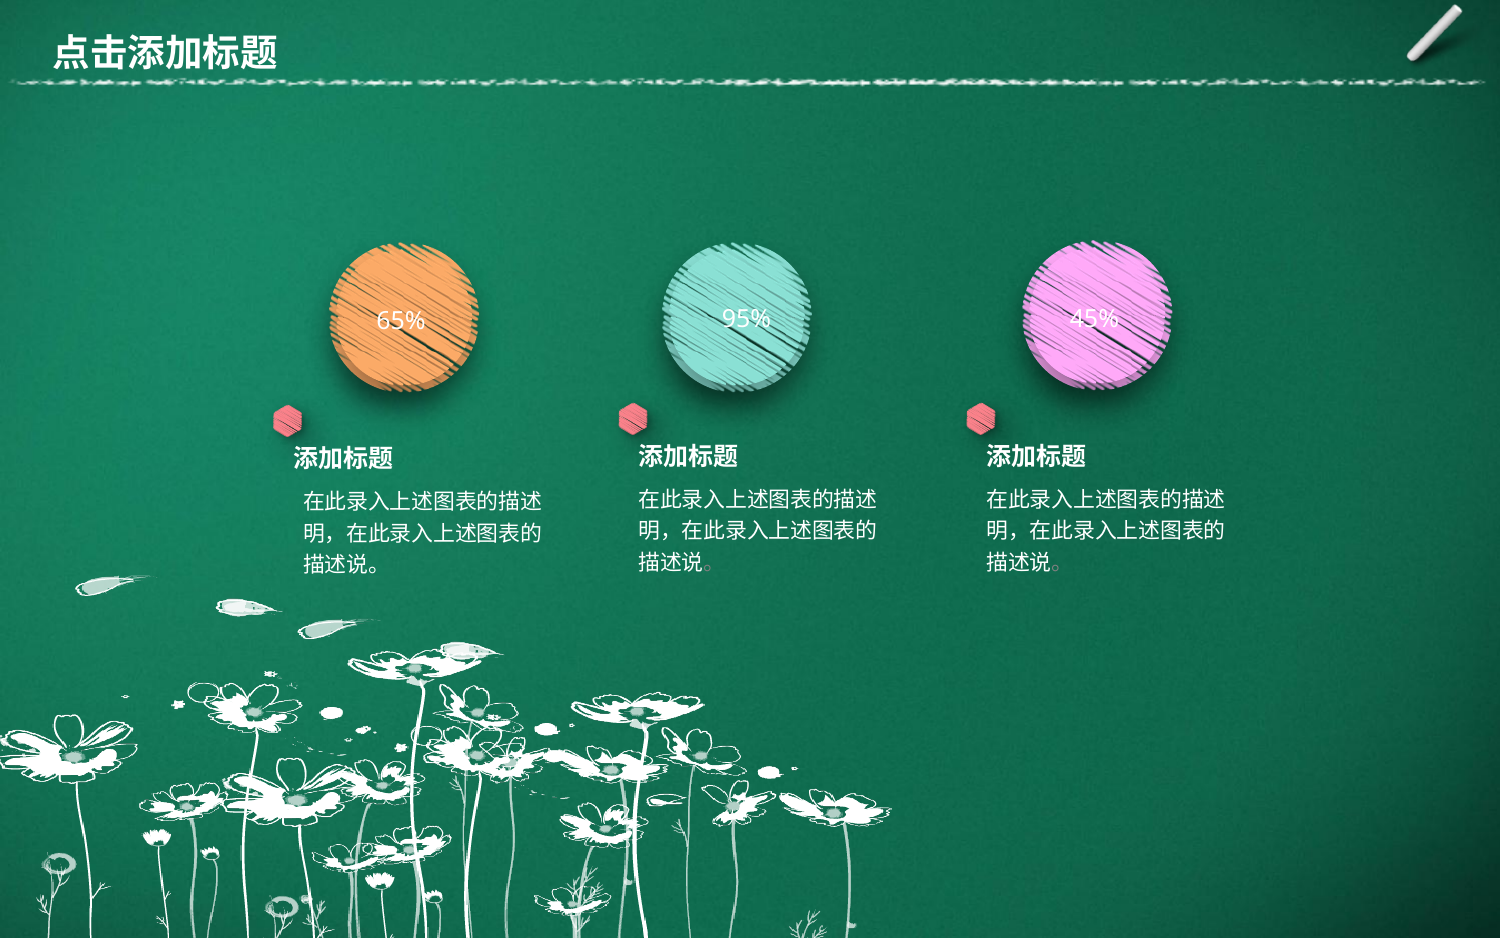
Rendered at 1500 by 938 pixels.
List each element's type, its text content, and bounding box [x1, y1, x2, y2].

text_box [328, 241, 480, 393]
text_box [964, 404, 998, 434]
text_box 添加标题 [627, 435, 921, 477]
text_box 点击添加标题 [37, 21, 293, 53]
text_box 添加标题 [975, 435, 1269, 477]
text_box 在此录入上述图表的描述明，在此录入上述图表的描述说。 [975, 474, 1259, 581]
text_box 在此录入上述图表的描述明，在此录入上述图表的描述说。 [627, 474, 911, 581]
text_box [1021, 239, 1173, 391]
picture [0, 0, 1500, 938]
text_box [661, 241, 813, 393]
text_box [271, 406, 304, 436]
text_box 添加标题 [281, 437, 576, 479]
text_box 在此录入上述图表的描述明，在此录入上述图表的描述说。 [291, 477, 576, 573]
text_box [616, 404, 650, 434]
